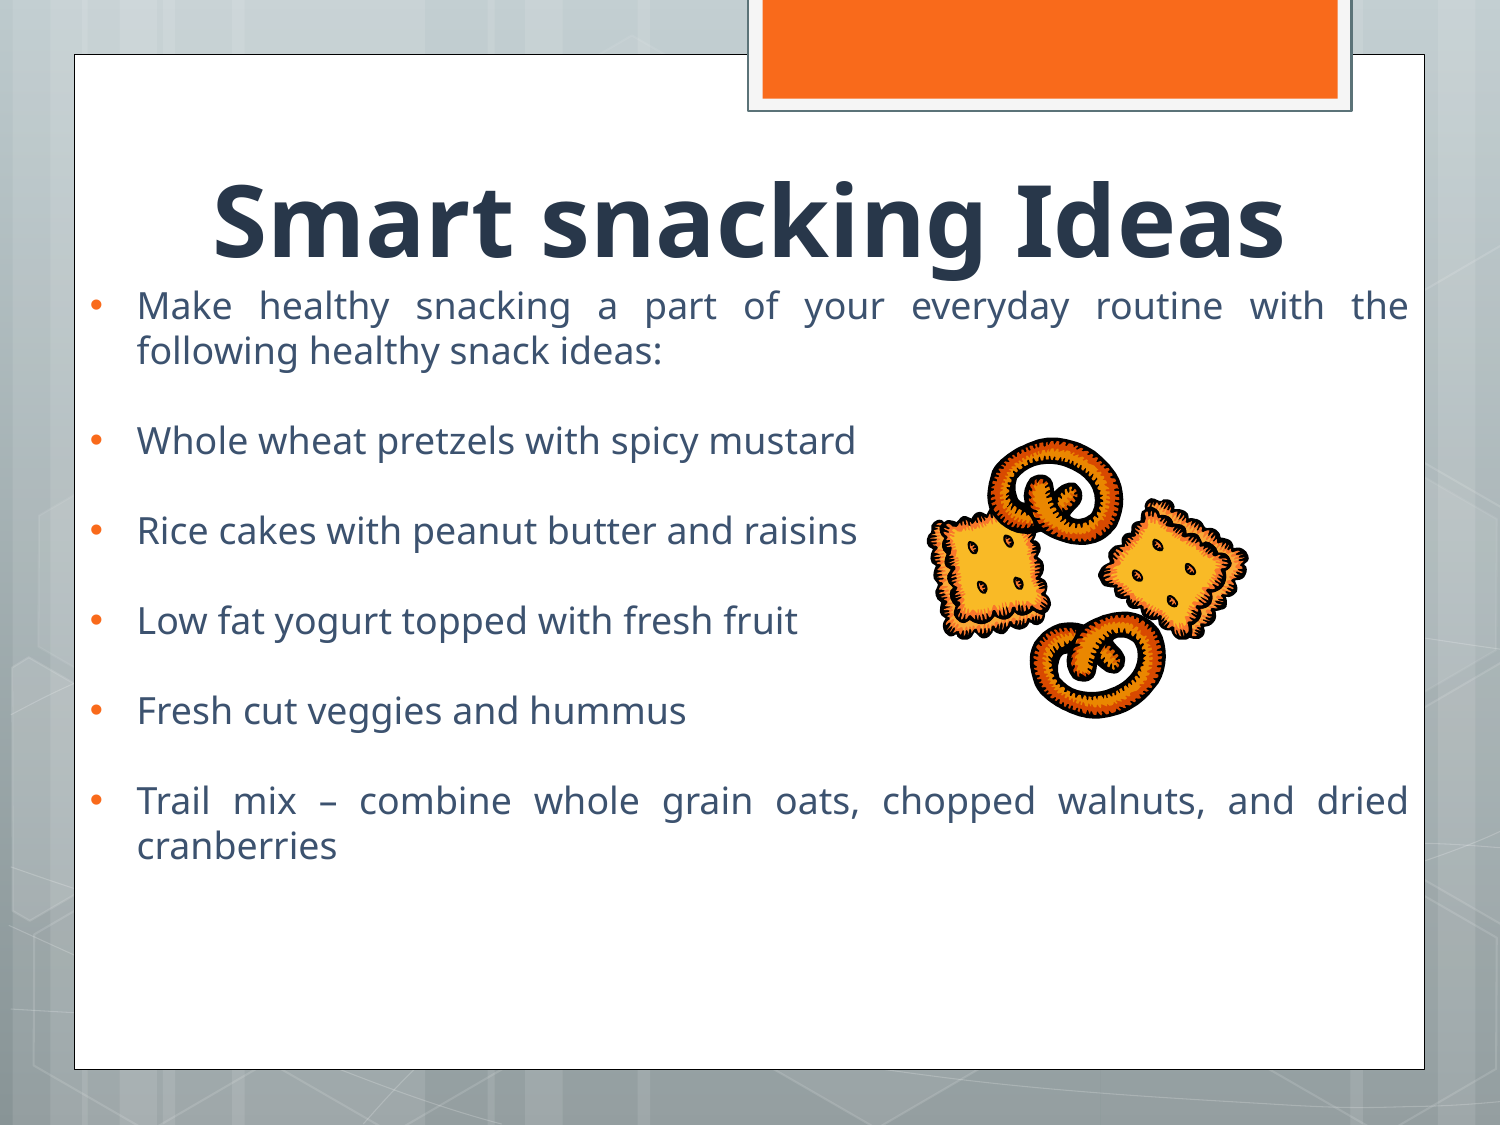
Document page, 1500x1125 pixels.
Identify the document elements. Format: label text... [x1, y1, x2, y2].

picture [924, 436, 1251, 720]
text_box Smart snacking Ideas [0, 149, 1500, 285]
text_box Make healthy snacking a part of your everyday routine with the following healthy snack ideas: Whole wheat pretzels with spicy mustard Rice cakes with peanut butter and raisins Low fat yogurt topped with fresh fruit Fresh cut veggies and hummus Trail mix – combine whole grain oats, chopped walnuts, and dried cranberries [74, 274, 1425, 875]
